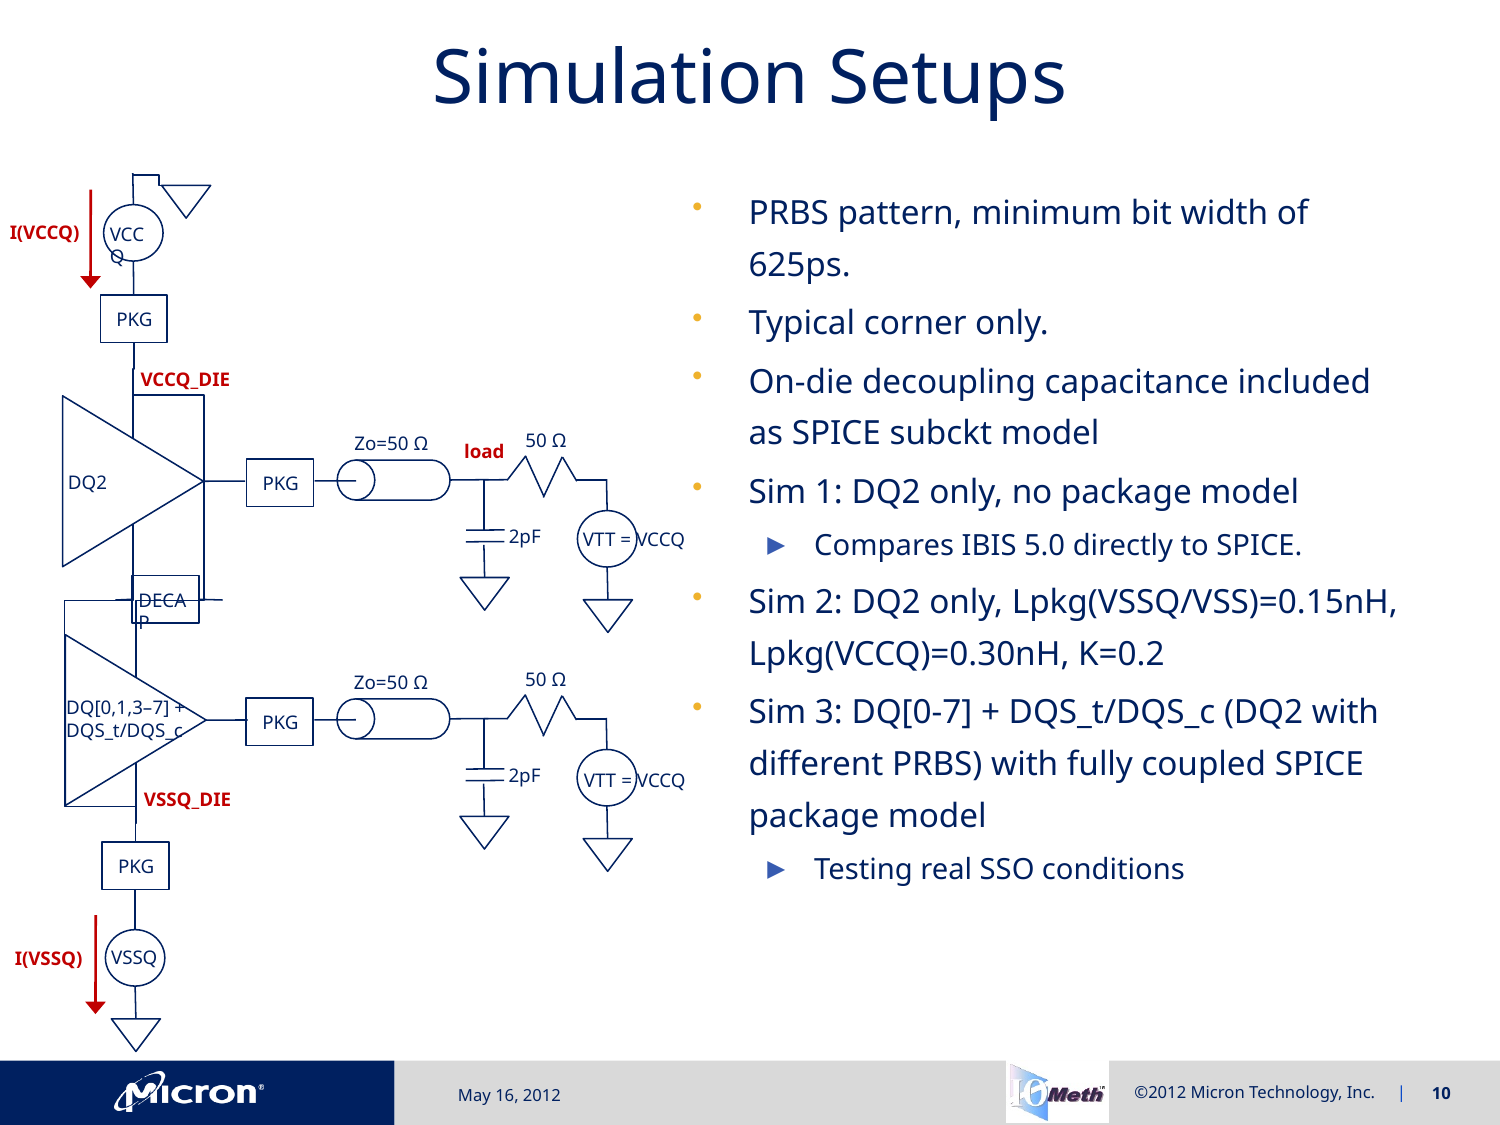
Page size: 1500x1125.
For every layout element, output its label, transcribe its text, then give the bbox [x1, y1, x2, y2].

text_box DECAP [123, 581, 132, 598]
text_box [245, 660, 637, 872]
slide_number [442, 1065, 750, 1125]
text_box I(VSSQ) [0, 939, 90, 977]
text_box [14, 556, 255, 560]
text_box DECAP [123, 607, 211, 640]
list PRBS pattern, minimum bit width of 625ps. Typical corner only. On-die decoupling capacitance included as SPICE subckt model Sim 1: DQ2 only, no package model Compares IBIS 5.0 directly to SPICE. Sim 2: DQ2 only, Lpkg(VSSQ/VSS)=0.15nH, Lpkg(VCCQ)=0.30nH, K=0.2 Sim 3: DQ[0-7] + DQS_t/DQS_c (DQ2 with different PRBS) with fully coupled SPICE package model Testing real SSO conditions [676, 171, 1428, 1056]
text_box VCCQ_DIE [125, 360, 263, 398]
text_box [66, 635, 75, 640]
text_box DQ2 [53, 463, 131, 501]
title Simulation Setups [0, 0, 1500, 147]
picture [114, 1071, 264, 1112]
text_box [246, 421, 725, 633]
text_box I(VCCQ) [0, 213, 89, 251]
text_box [132, 575, 199, 624]
text_box DECAP [199, 581, 211, 598]
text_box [14, 641, 255, 645]
text_box [66, 749, 159, 805]
text_box [62, 395, 203, 554]
text_box [66, 653, 154, 688]
picture [1006, 1060, 1109, 1123]
text_box DQ[0,1,3–7] + DQS_t/DQS_c [51, 688, 225, 749]
text_box VTT = VCCQ [641, 760, 725, 799]
text_box VSSQ_DIE [129, 780, 240, 818]
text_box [94, 172, 211, 343]
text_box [95, 841, 174, 1052]
